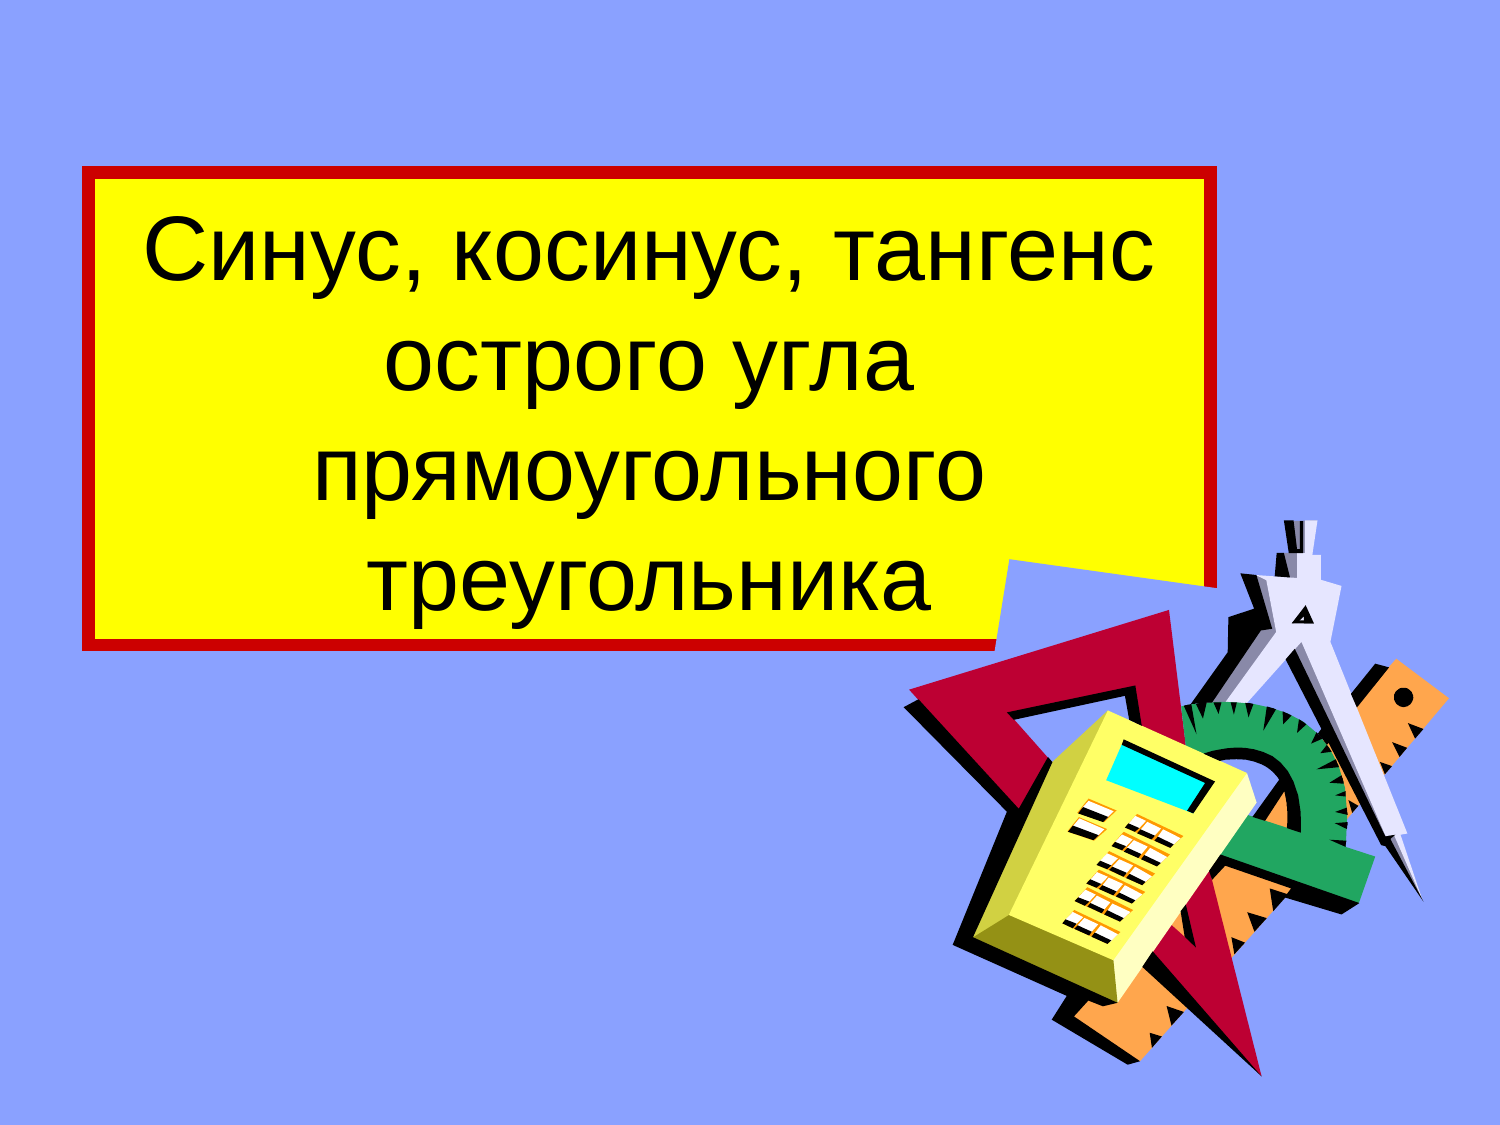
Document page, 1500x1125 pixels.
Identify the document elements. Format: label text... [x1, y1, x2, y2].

picture [903, 515, 1455, 1082]
title Синус, косинус, тангенс острого угла прямоугольного треугольника [88, 172, 1211, 646]
